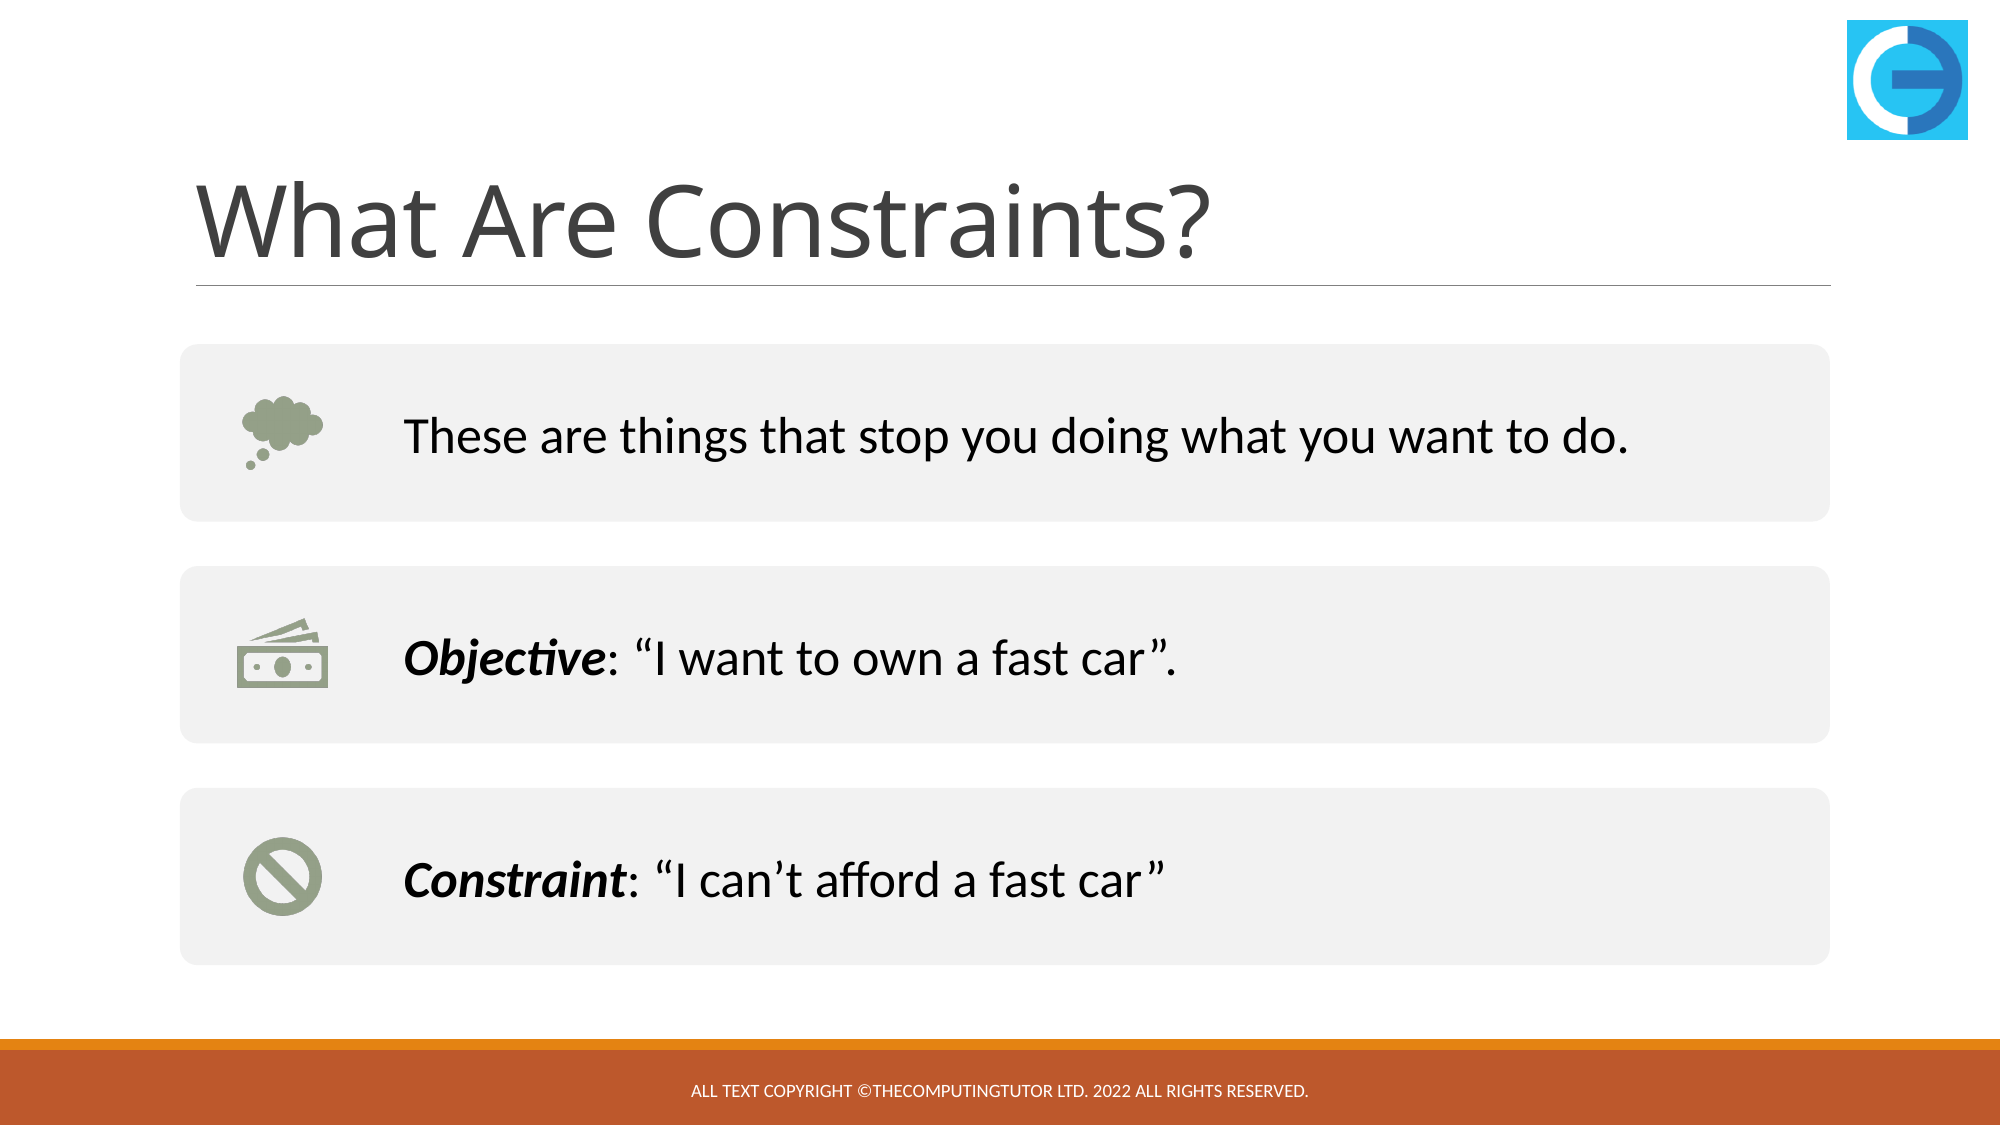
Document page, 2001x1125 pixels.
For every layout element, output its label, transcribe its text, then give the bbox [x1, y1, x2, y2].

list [179, 343, 1831, 966]
footer All text copyright ©TheComputingTutor Ltd. 2022 All rights Reserved. [604, 1059, 1396, 1120]
title What Are Constraints? [180, 47, 1830, 285]
picture [1847, 20, 1968, 140]
